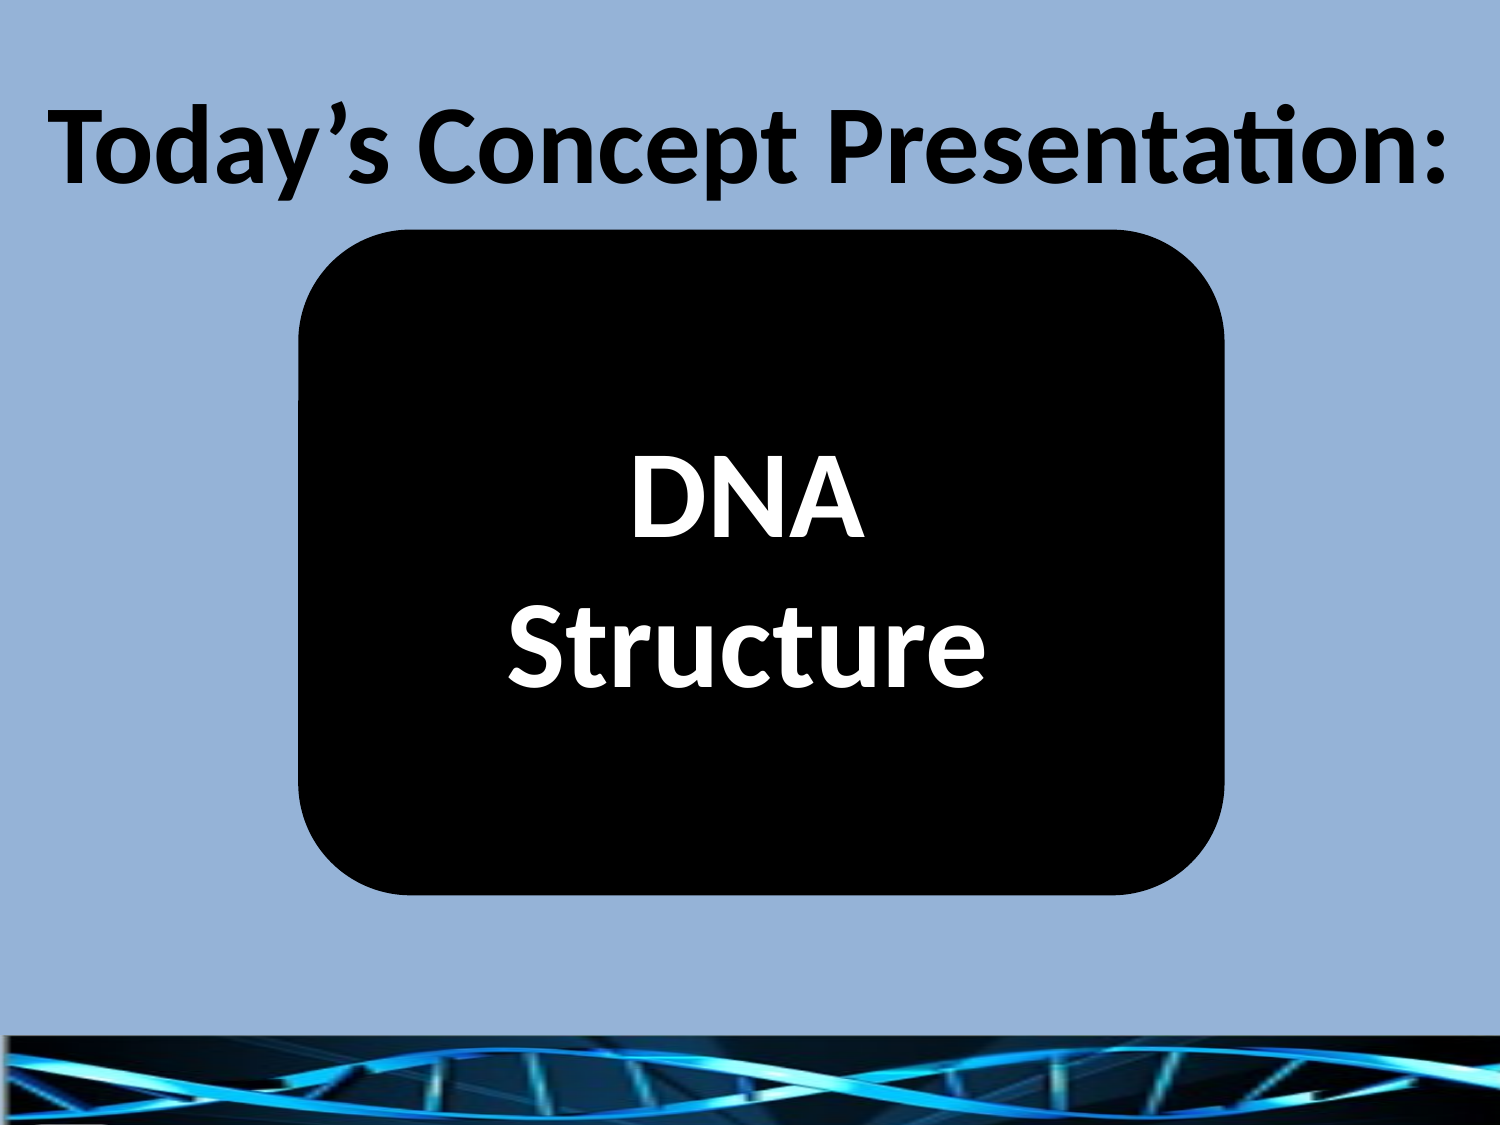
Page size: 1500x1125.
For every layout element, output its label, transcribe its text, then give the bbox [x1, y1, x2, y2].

picture [4, 323, 1500, 1125]
text_box DNA Structure [298, 229, 1225, 896]
title Today’s Concept Presentation: [0, 45, 1500, 233]
